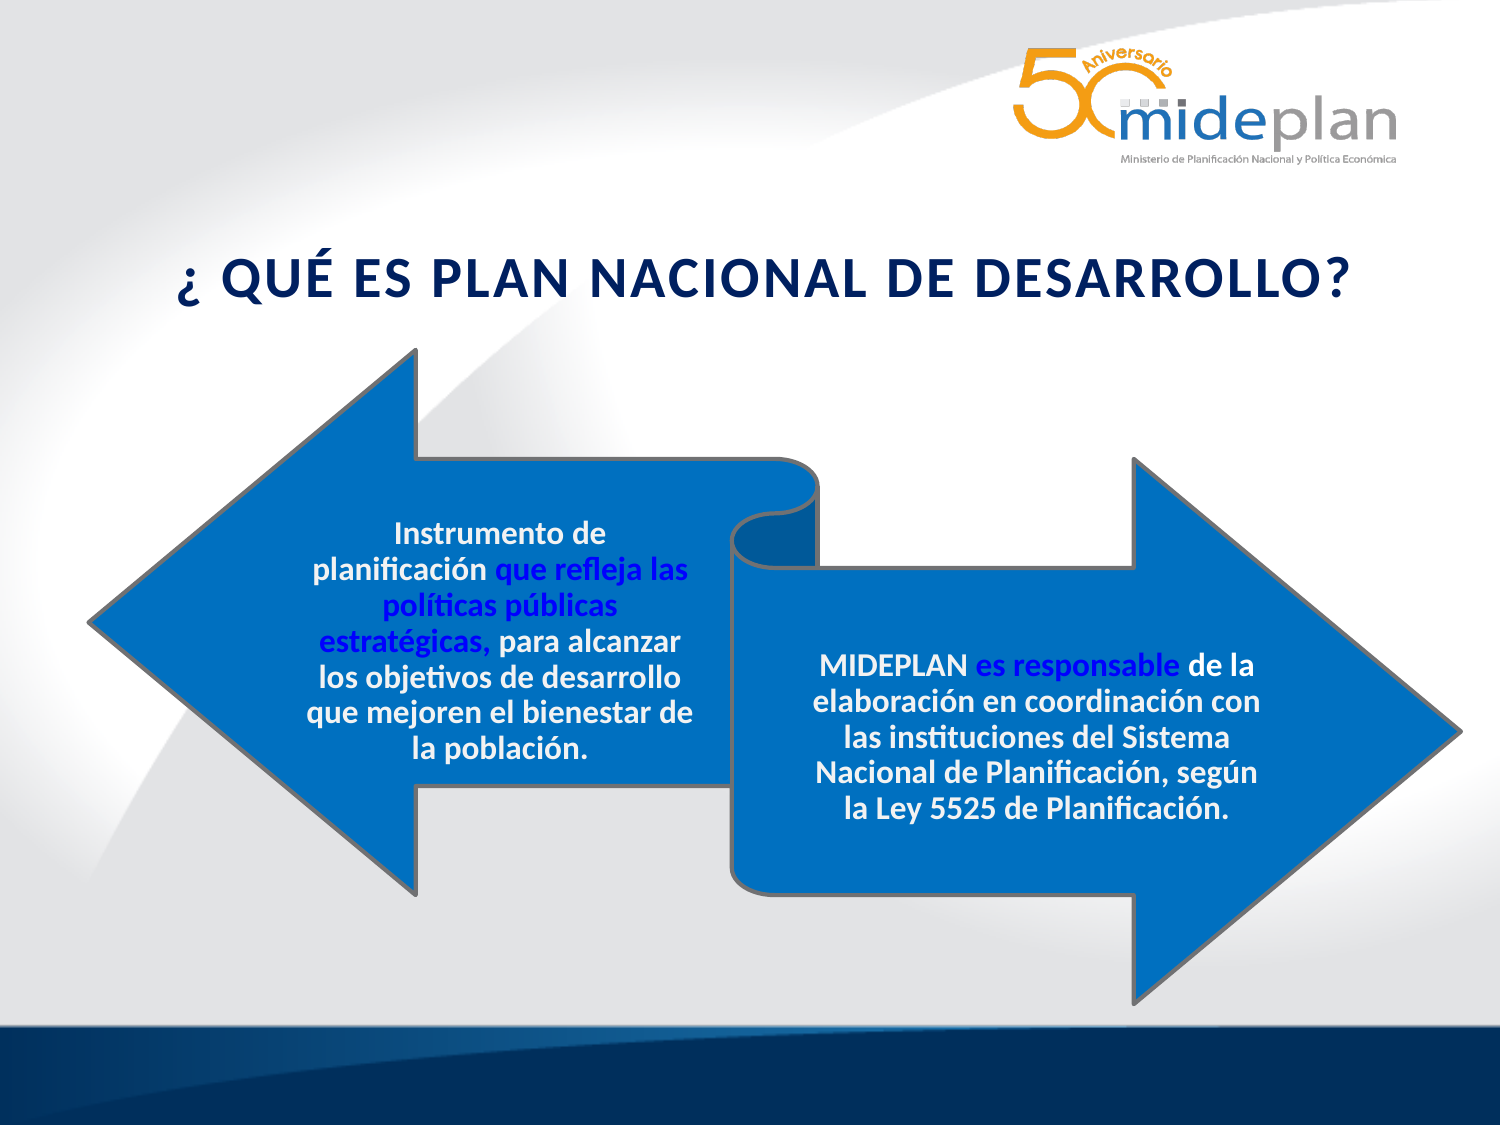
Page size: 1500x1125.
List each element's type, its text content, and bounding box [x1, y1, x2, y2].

picture [985, 30, 1423, 185]
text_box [596, 479, 1266, 865]
text_box [730, 570, 1464, 1007]
text_box [86, 347, 818, 897]
picture [0, 1011, 1500, 1125]
text_box [1131, 456, 1160, 478]
text_box ¿ QUÉ ES PLAN NACIONAL DE DESARROLLO? [73, 231, 1456, 317]
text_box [304, 514, 591, 769]
